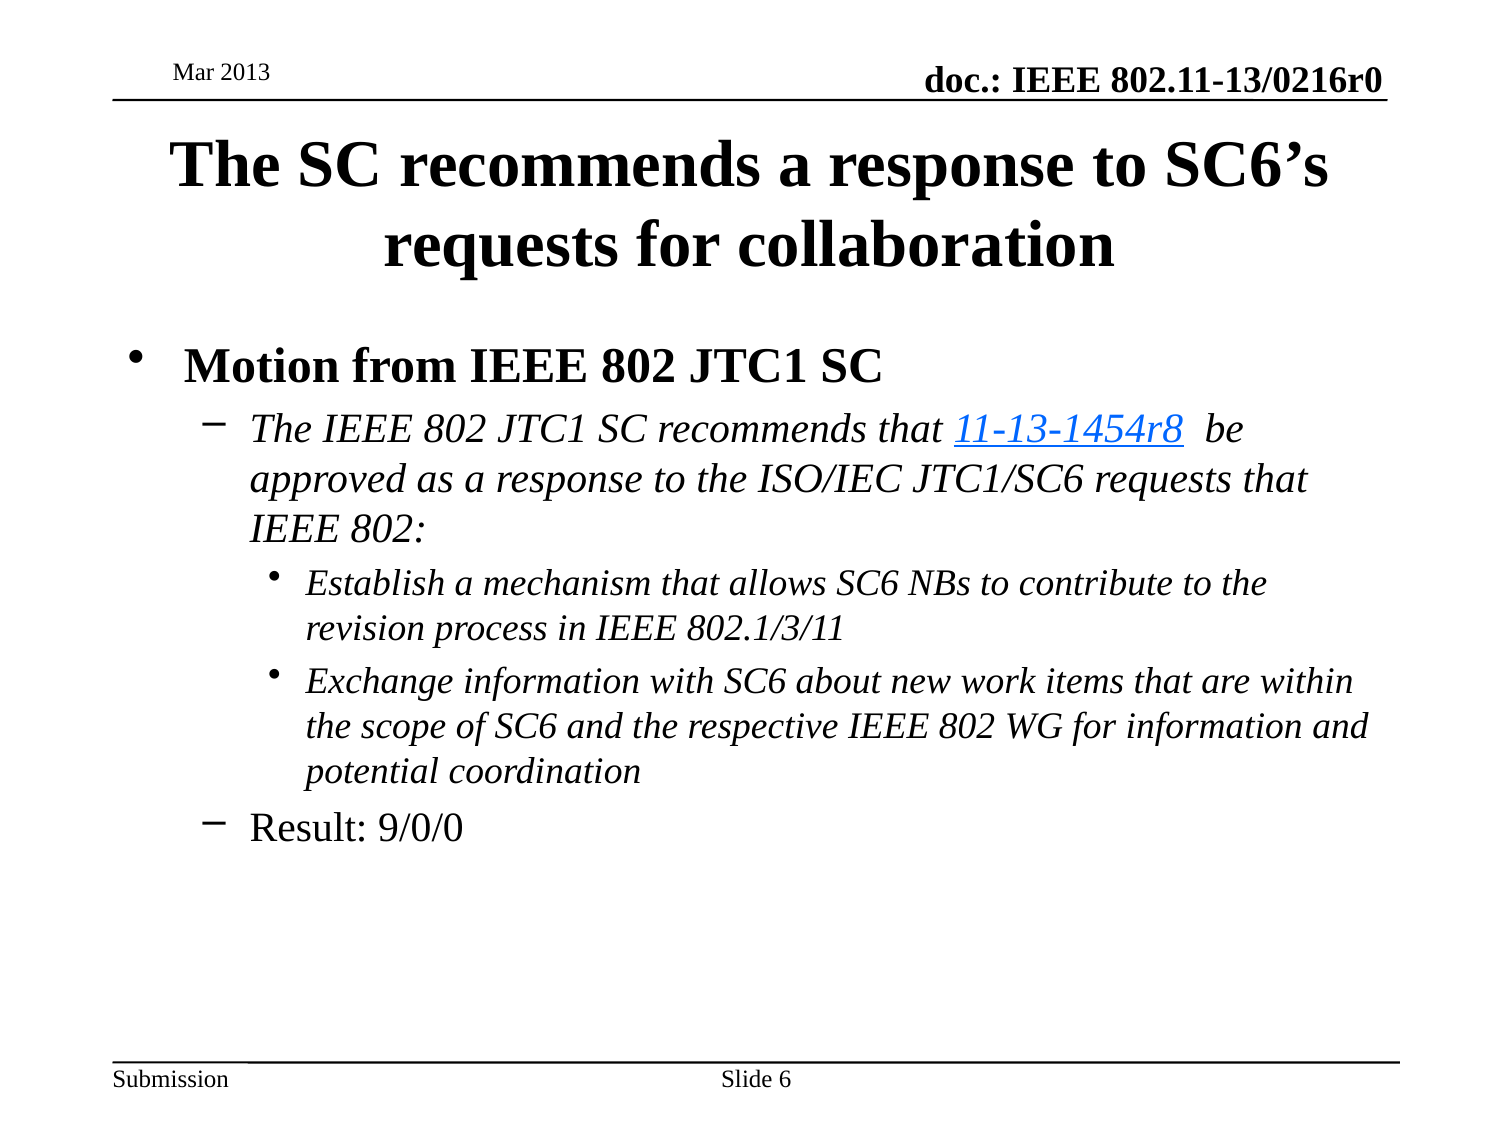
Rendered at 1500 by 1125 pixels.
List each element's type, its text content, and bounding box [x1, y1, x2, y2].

title The SC recommends a response to SC6’s requests for collaboration [112, 112, 1388, 288]
list Motion from IEEE 802 JTC1 SC The IEEE 802 JTC1 SC recommends that 11-13-1454r8 be approved as a response to the ISO/IEC JTC1/SC6 requests that IEEE 802: Establish a mechanism that allows SC6 NBs to contribute to the revision process in IEEE 802.1/3/11 Exchange information with SC6 about new work items that are within the scope of SC6 and the respective IEEE 802 WG for information and potential coordination Result: 9/0/0 [112, 324, 1388, 1000]
footer Mar 2013 [114, 54, 271, 101]
slide_number Slide 6 [712, 1061, 800, 1093]
